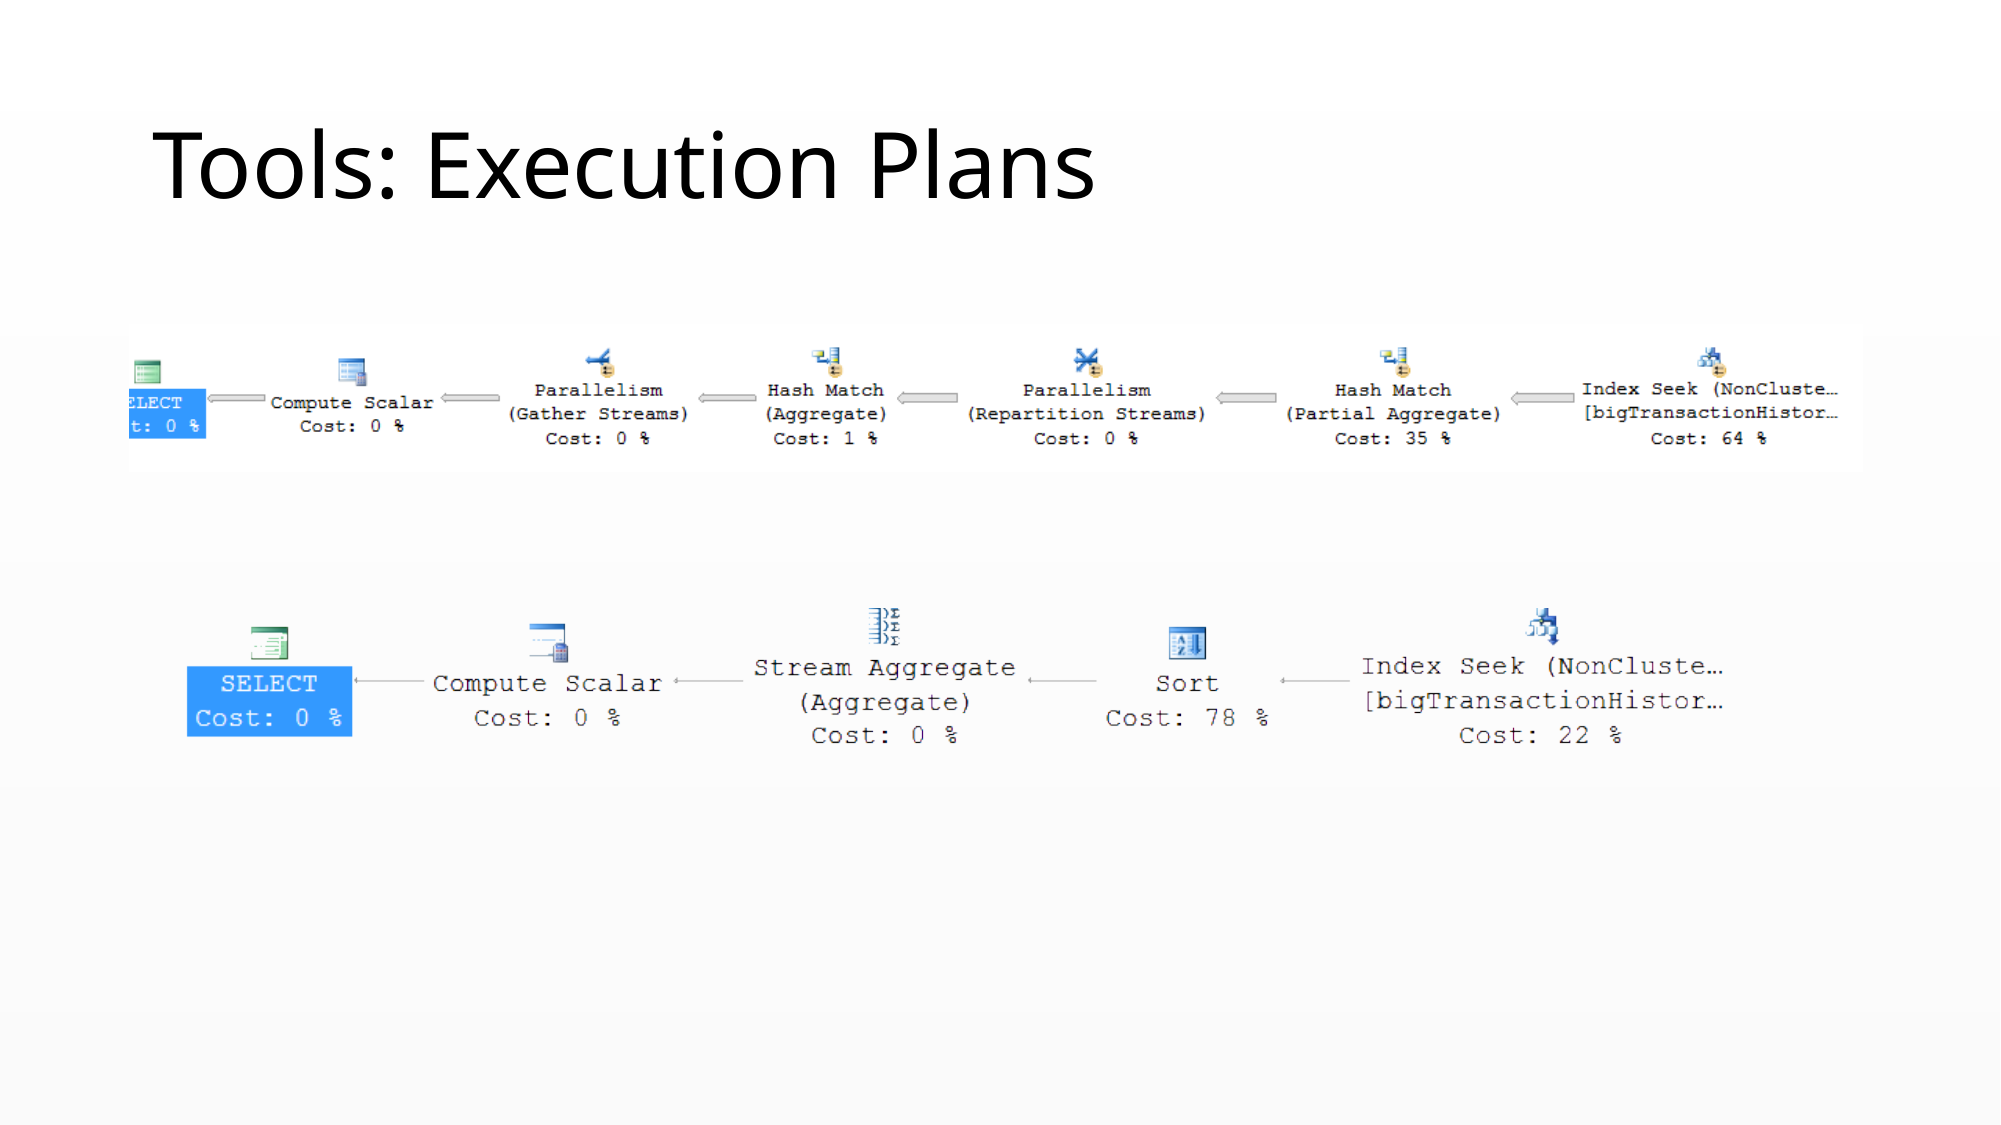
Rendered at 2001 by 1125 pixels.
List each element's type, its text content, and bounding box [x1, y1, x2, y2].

title Tools: Execution Plans [137, 59, 1863, 278]
picture [129, 324, 1863, 473]
picture [183, 608, 1746, 775]
